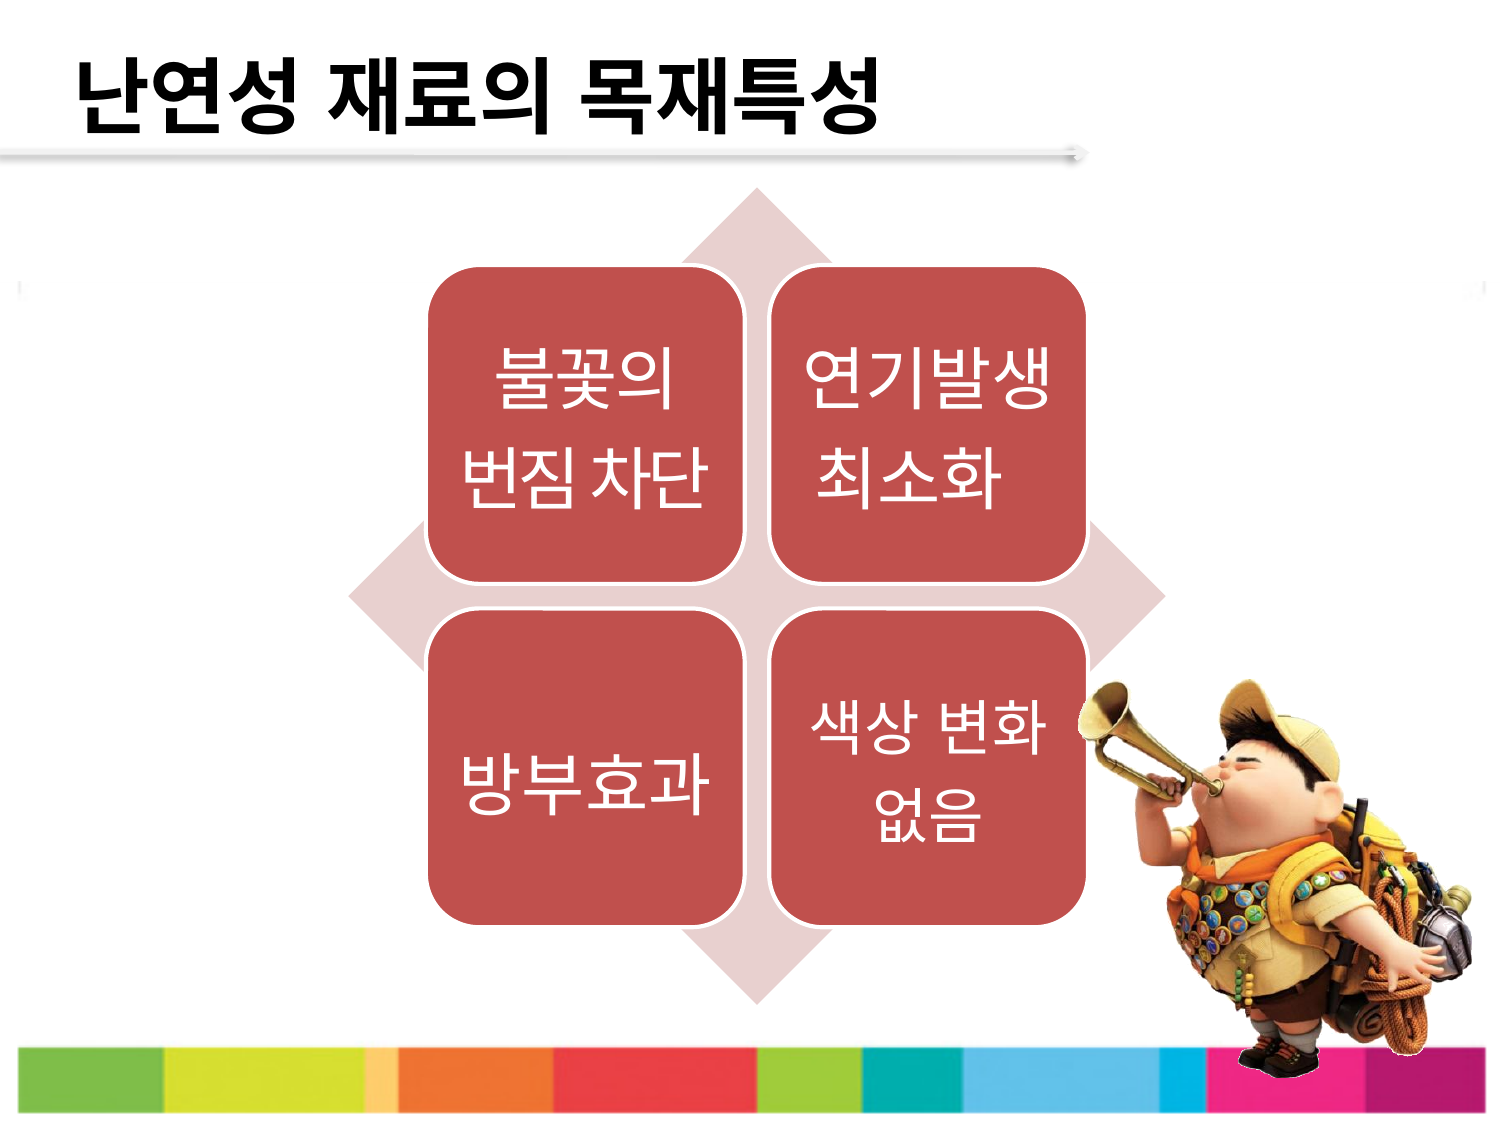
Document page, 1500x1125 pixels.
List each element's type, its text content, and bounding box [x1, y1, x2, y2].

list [81, 187, 1433, 1006]
picture [0, 280, 1500, 1125]
title 난연성 재료의 목재특성 [58, 0, 1409, 188]
